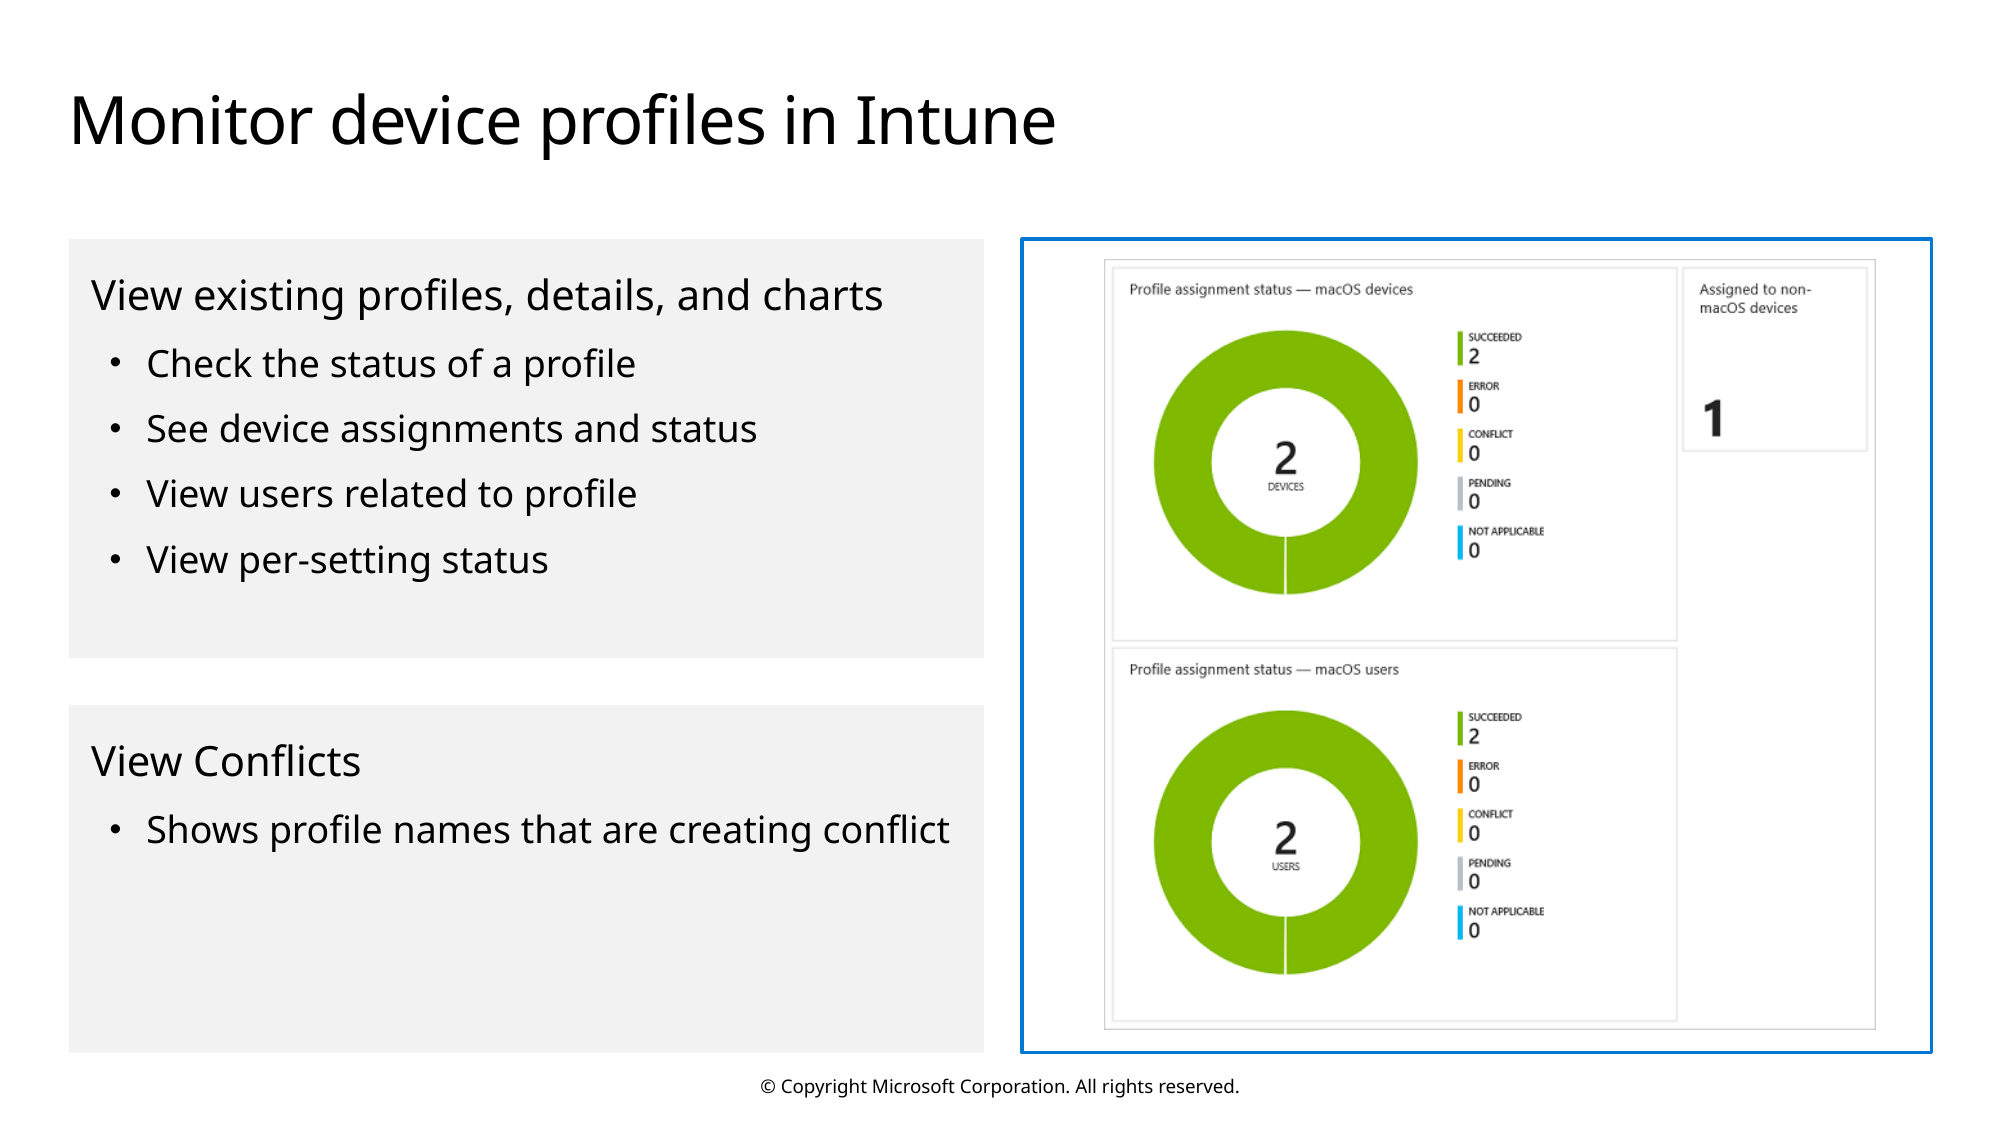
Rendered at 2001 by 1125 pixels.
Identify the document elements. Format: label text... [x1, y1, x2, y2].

list View existing profiles, details, and charts Check the status of a profile See device assignments and status View users related to profile View per-setting status [68, 238, 984, 658]
picture [1104, 259, 1876, 1030]
title Monitor device profiles in Intune [68, 72, 1932, 192]
list View Conflicts Shows profile names that are creating conflict [68, 705, 984, 1053]
